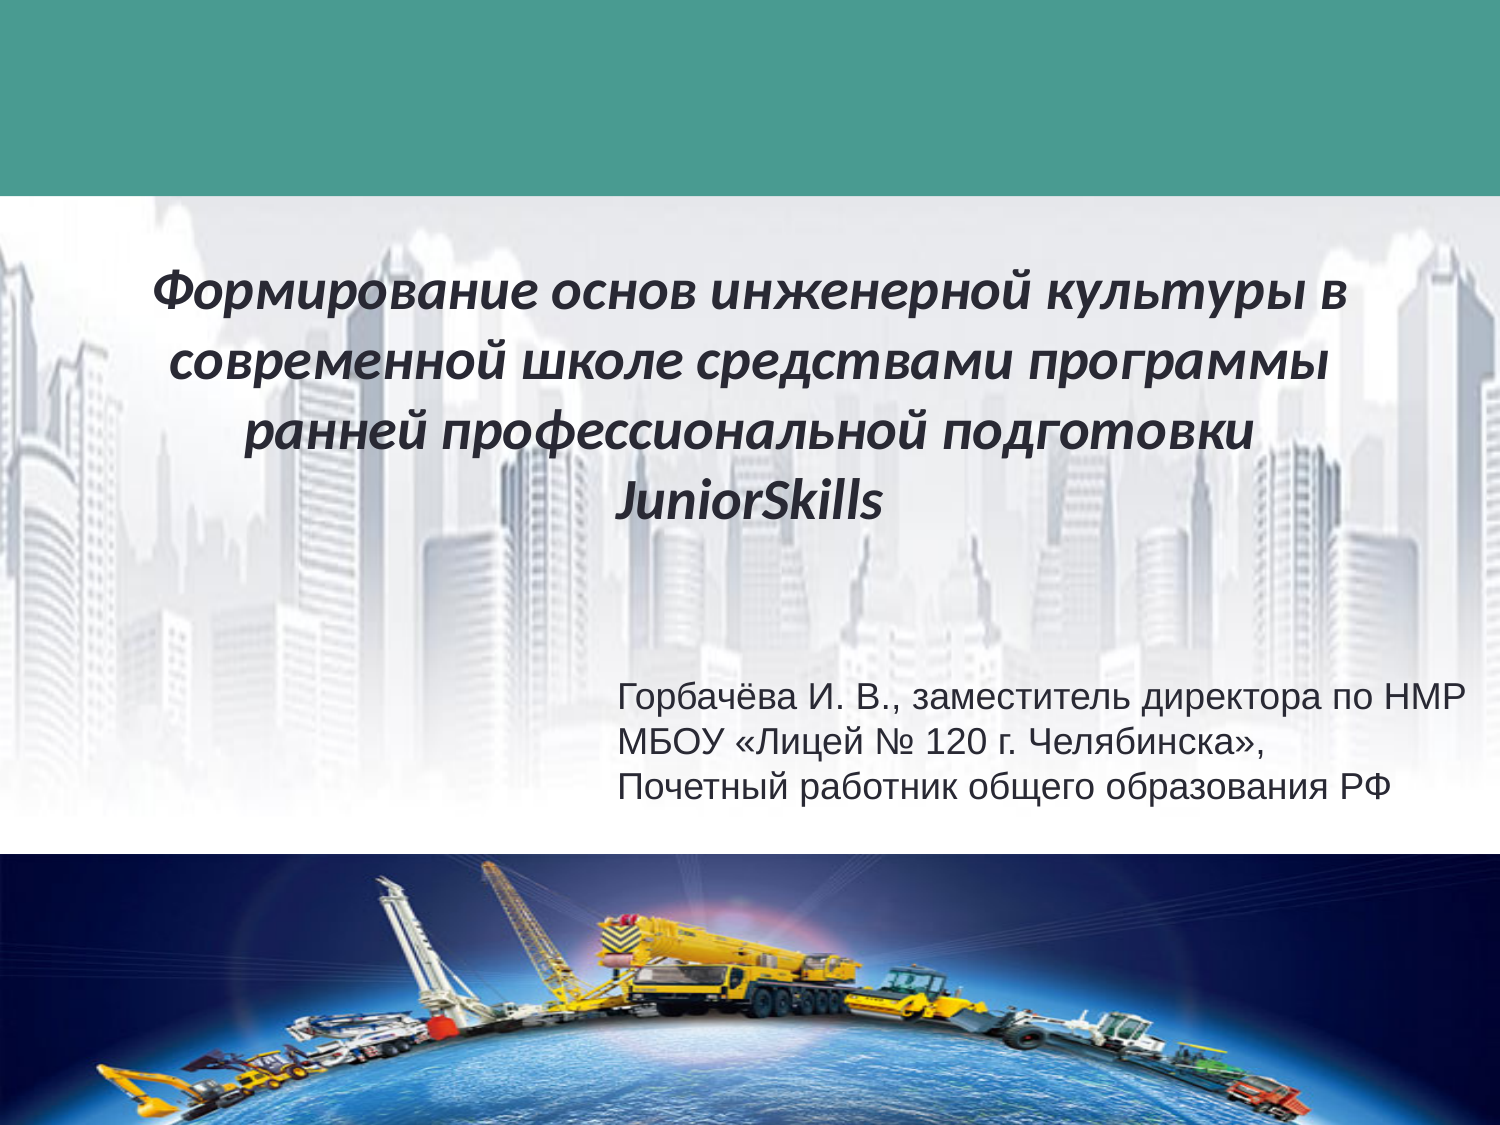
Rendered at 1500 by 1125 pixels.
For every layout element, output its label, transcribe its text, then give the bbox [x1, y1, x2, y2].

text_box [0, 197, 1500, 853]
picture [0, 854, 1500, 1125]
text_box [0, 0, 1500, 197]
text_box Формирование основ инженерной культуры в современной школе средствами программы ранней профессиональной подготовки JuniorSkills [112, 243, 1388, 485]
text_box Горбачёва И. В., заместитель директора по НМР МБОУ «Лицей № 120 г. Челябинска», Почетный работник общего образования РФ [602, 633, 1500, 846]
